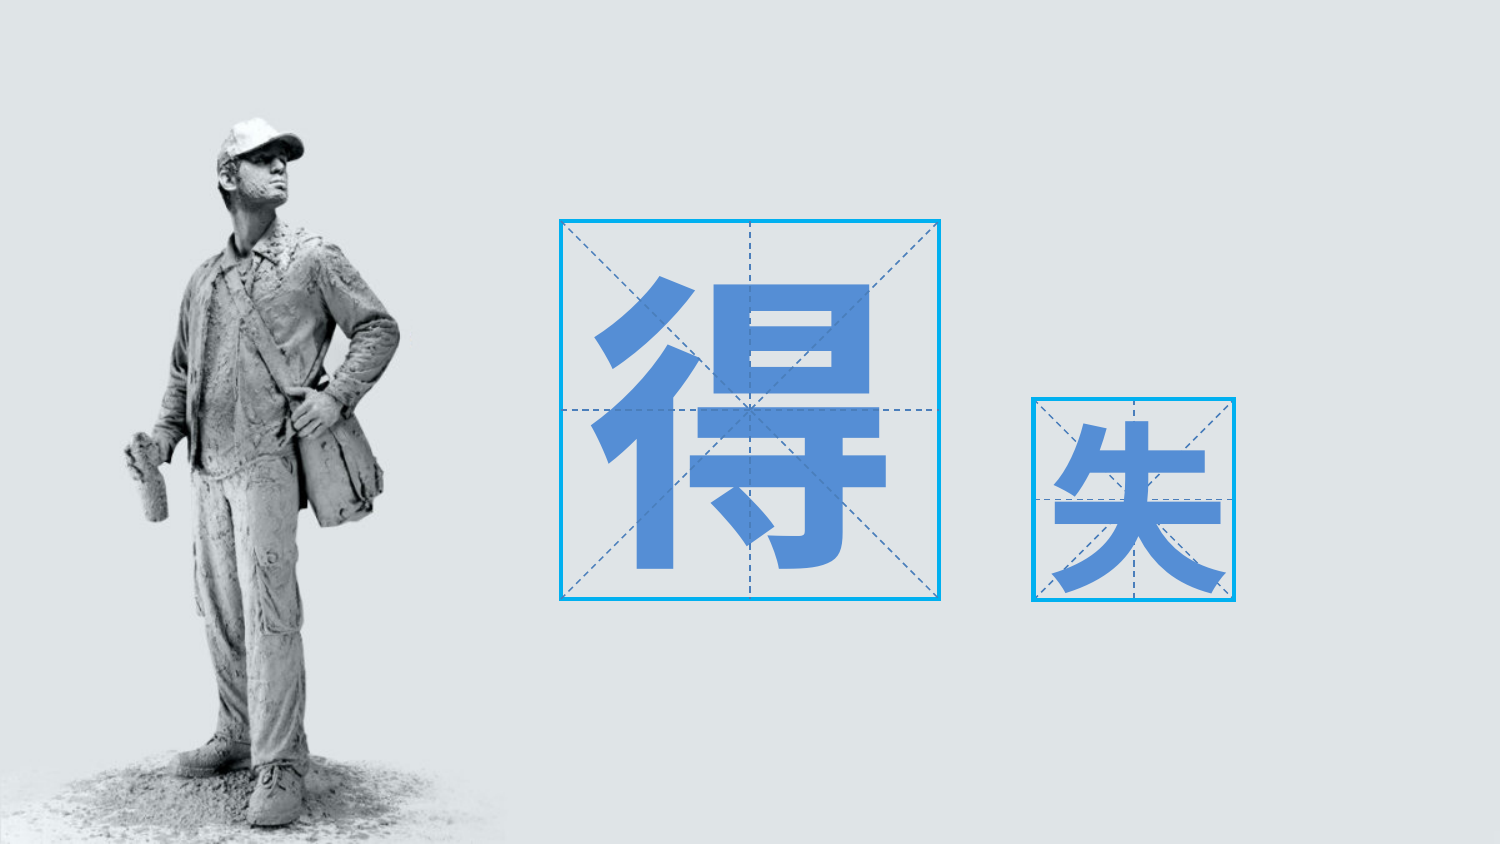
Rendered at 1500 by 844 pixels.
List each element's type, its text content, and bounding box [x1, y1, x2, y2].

picture [0, 0, 1500, 844]
text_box 失 [1125, 386, 1245, 622]
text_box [560, 221, 940, 599]
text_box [1033, 399, 1235, 600]
